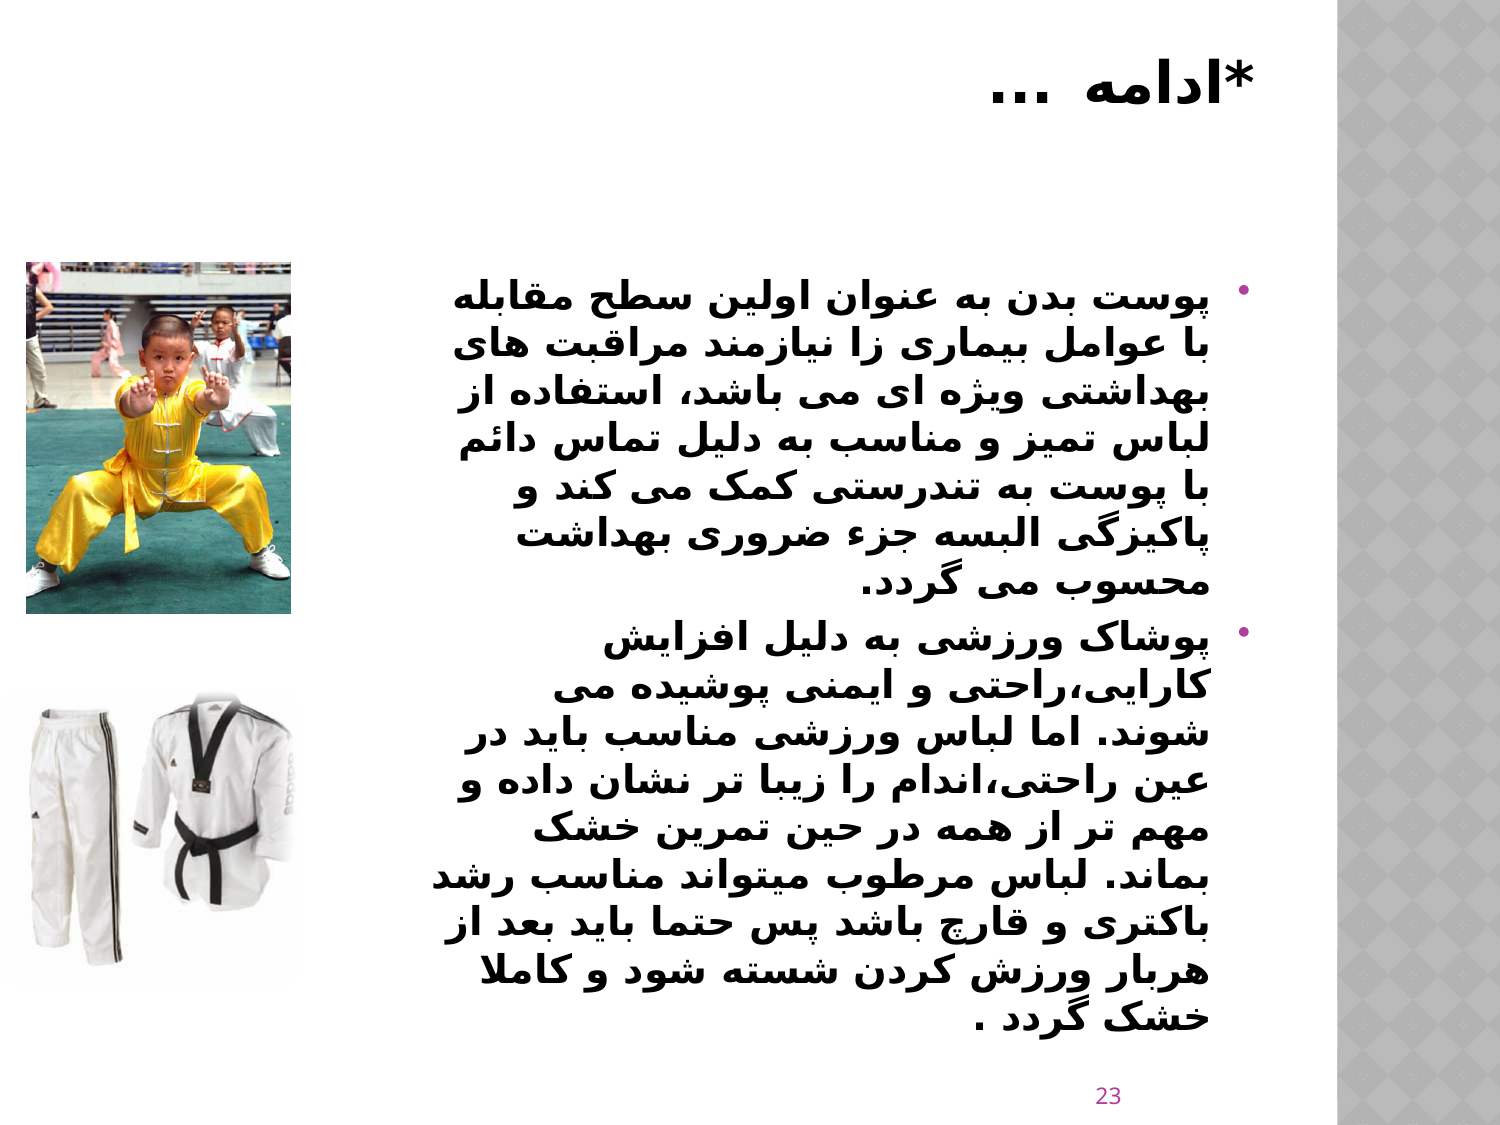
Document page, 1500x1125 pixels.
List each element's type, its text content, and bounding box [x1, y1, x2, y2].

picture [0, 687, 301, 988]
title *ادامه ... [75, 0, 1263, 164]
slide_number 23 [1025, 1075, 1122, 1113]
list پوست بدن به عنوان اولين سطح مقابله با عوامل بيماری زا نيازمند مراقبت های بهداشتی ویژه ای می باشد، استفاده از لباس تميز و مناسب به دليل تماس دائم با پوست به تندرستی کمک می کند و پاکيزگی البسه جزء ضروری بهداشت محسوب می گردد. پوشاک ورزشی به دلیل افزایش کارایی،راحتی و ایمنی پوشیده می شوند. اما لباس ورزشی مناسب باید در عین راحتی،اندام را زیبا تر نشان داده و مهم تر از همه در حین تمرین خشک بماند. لباس مرطوب میتواند مناسب رشد باکتری و قارچ باشد پس حتما باید بعد از هربار ورزش کردن شسته شود و کاملا خشک گردد . [412, 262, 1263, 1059]
picture [26, 262, 291, 615]
